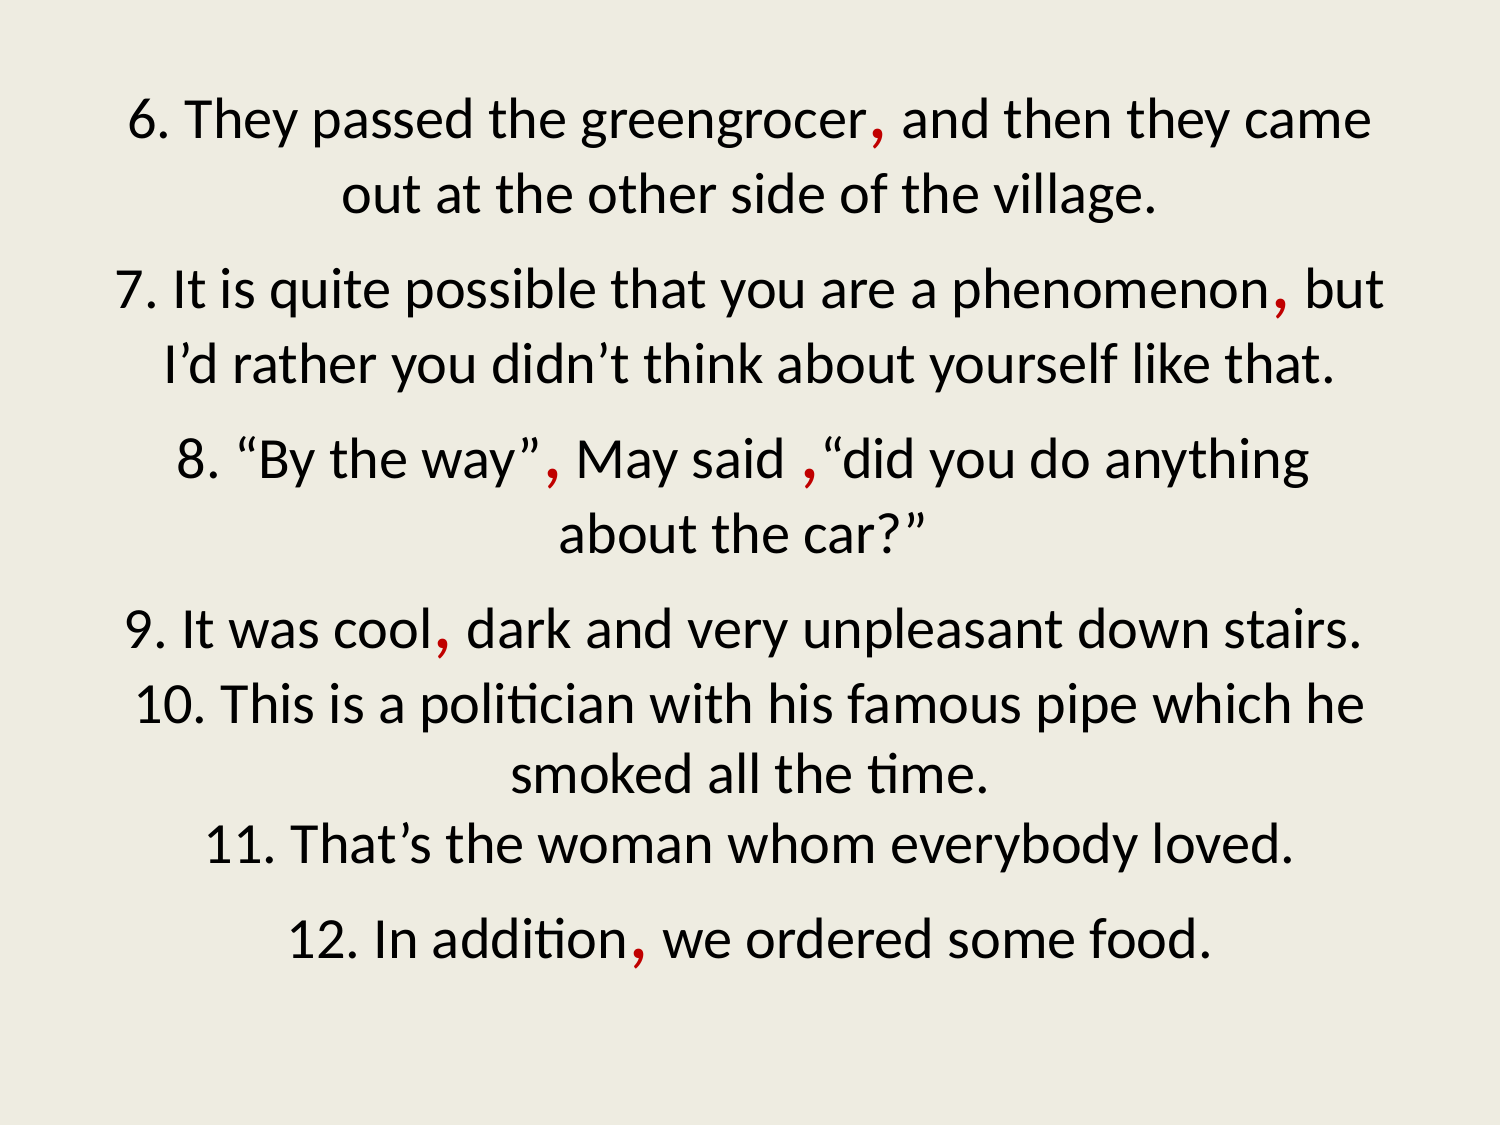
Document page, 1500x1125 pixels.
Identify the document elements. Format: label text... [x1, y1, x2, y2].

title 6. They passed the greengrocer, and then they came out at the other side of the village. 7. It is quite possible that you are a phenomenon, but I’d rather you didn’t think about yourself like that. 8. “By the way”, May said ,“did you do anything about the car?” 9. It was cool, dark and very unpleasant down stairs. 10. This is a politician with his famous pipe which he smoked all the time. 11. That’s the woman whom everybody loved. 12. In addition, we ordered some food. [75, 54, 1425, 976]
